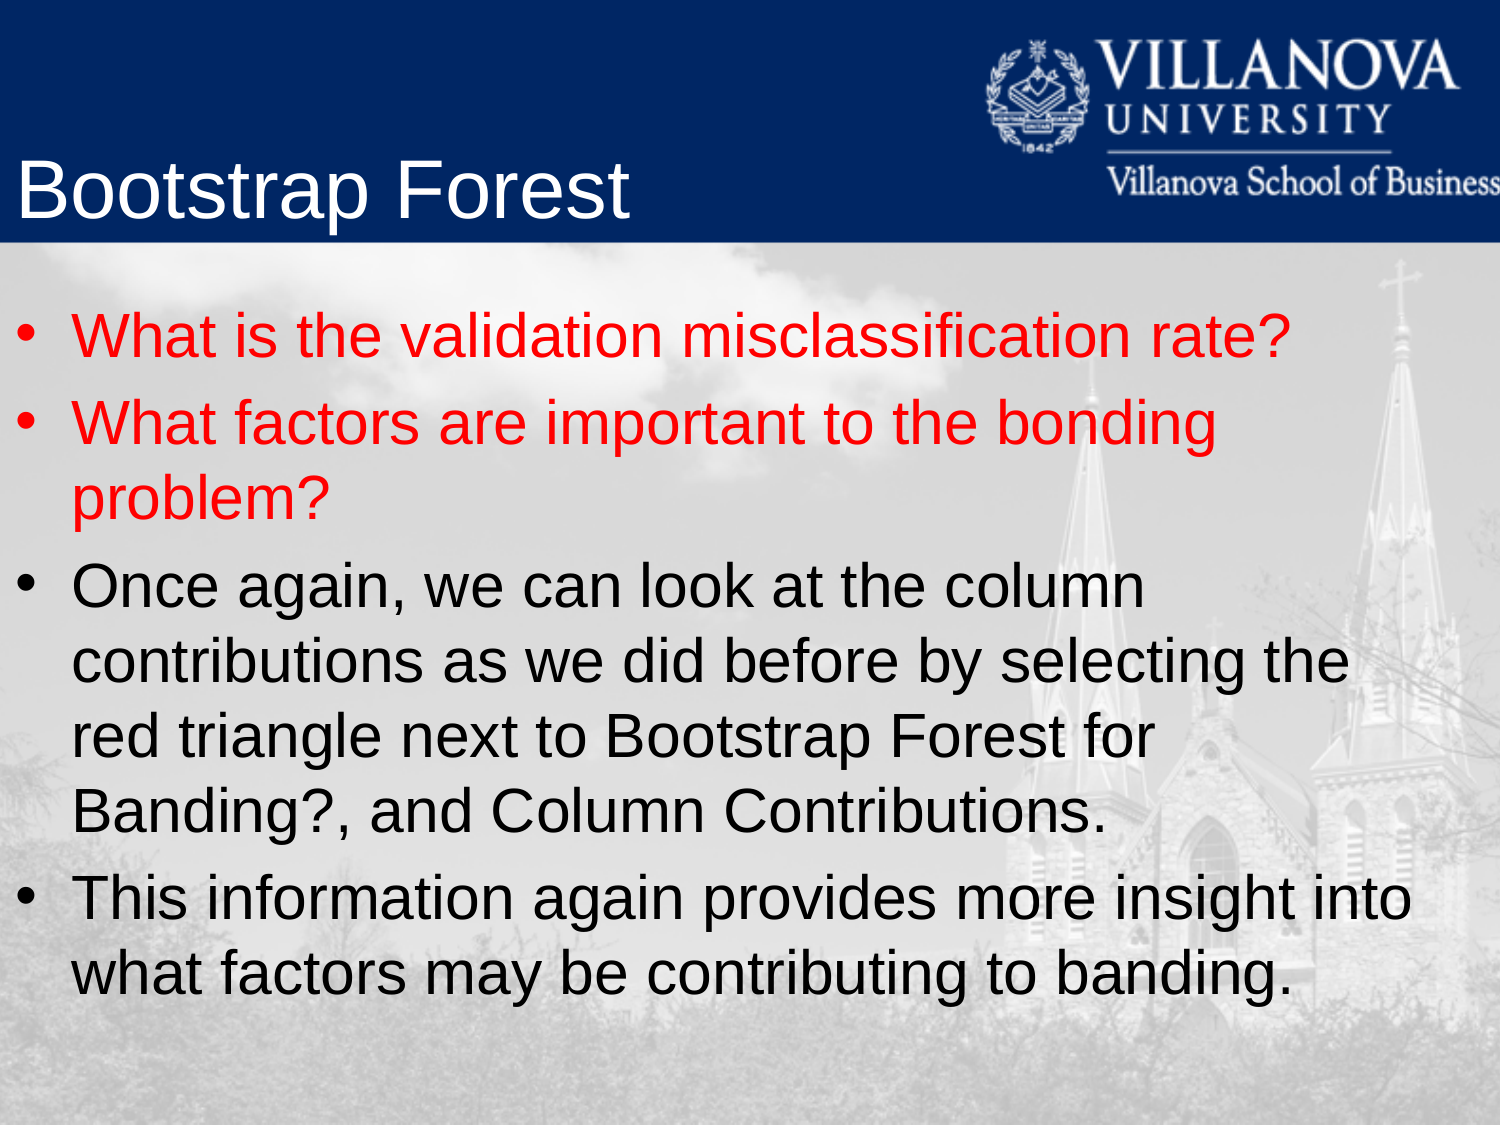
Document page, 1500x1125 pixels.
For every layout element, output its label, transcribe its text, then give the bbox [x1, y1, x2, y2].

text_box Bootstrap Forest [0, 62, 1350, 250]
list What is the validation misclassification rate? What factors are important to the bonding problem? Once again, we can look at the column contributions as we did before by selecting the red triangle next to Bootstrap Forest for Banding?, and Column Contributions. This information again provides more insight into what factors may be contributing to banding. [0, 287, 1450, 1125]
picture [0, 0, 1500, 1125]
